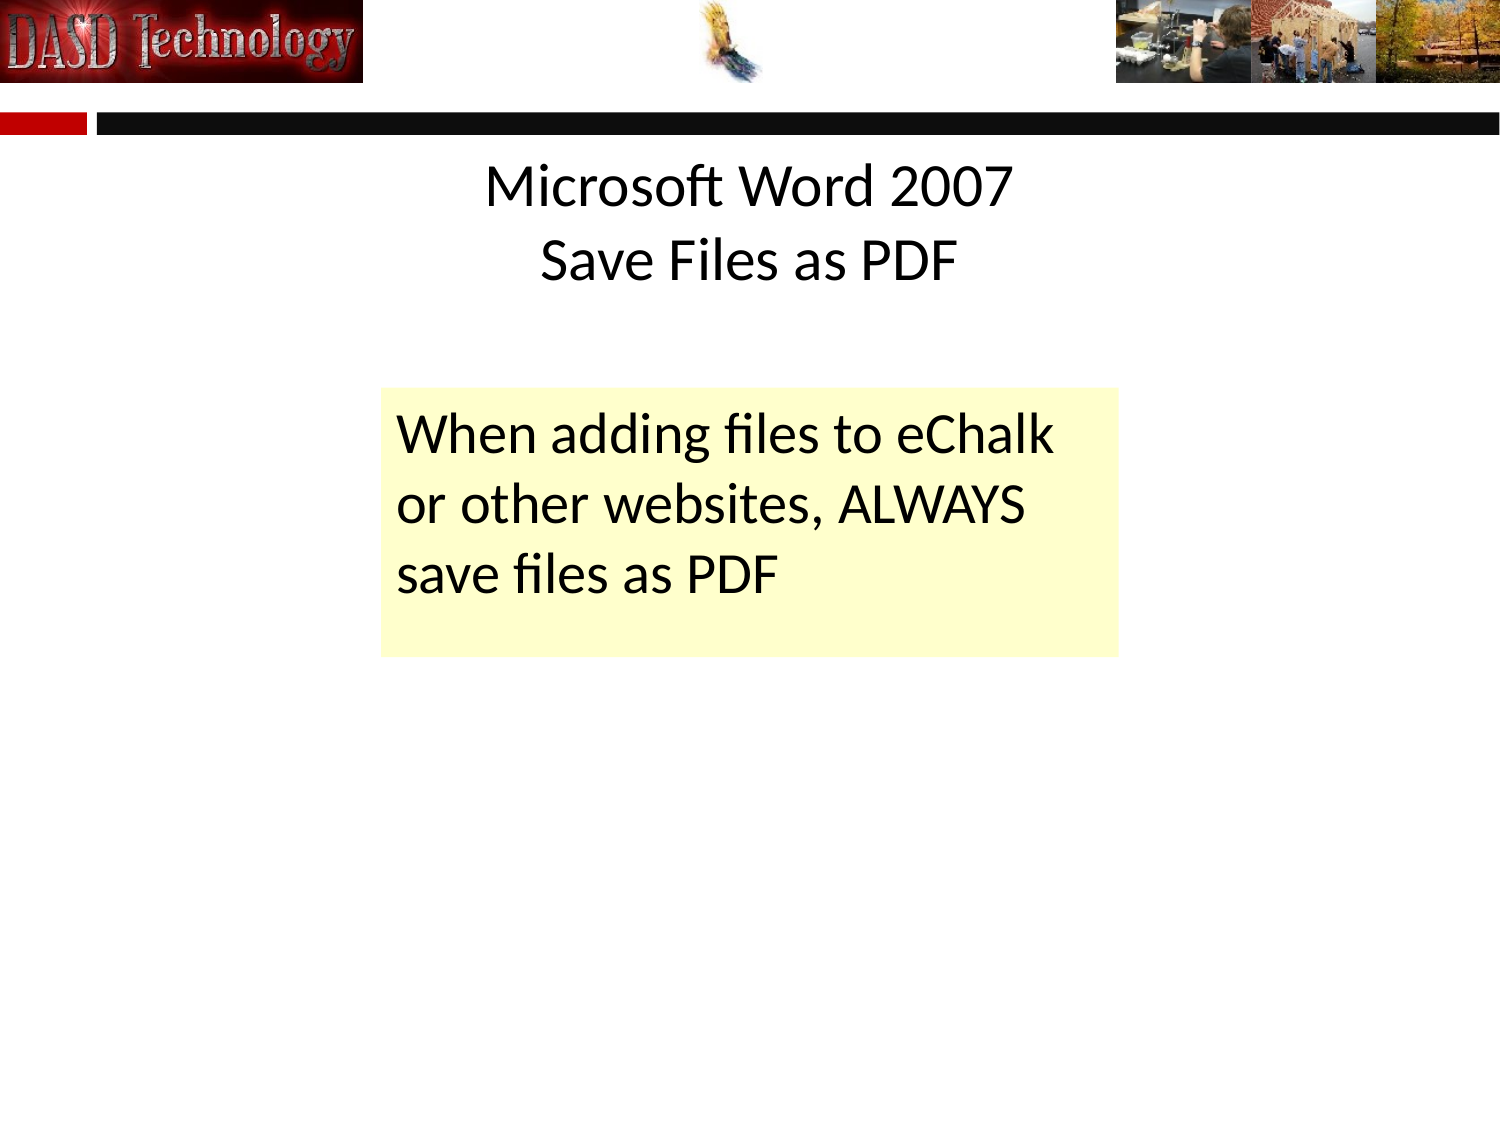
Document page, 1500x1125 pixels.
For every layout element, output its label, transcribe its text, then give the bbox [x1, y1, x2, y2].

title Microsoft Word 2007 Save Files as PDF [75, 137, 1425, 300]
picture [0, 0, 363, 84]
text_box [0, 110, 89, 137]
text_box [95, 110, 1500, 137]
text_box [1116, 0, 1500, 83]
text_box When adding files to eChalk or other websites, ALWAYS save files as PDF [381, 387, 1119, 658]
picture [699, 0, 764, 83]
